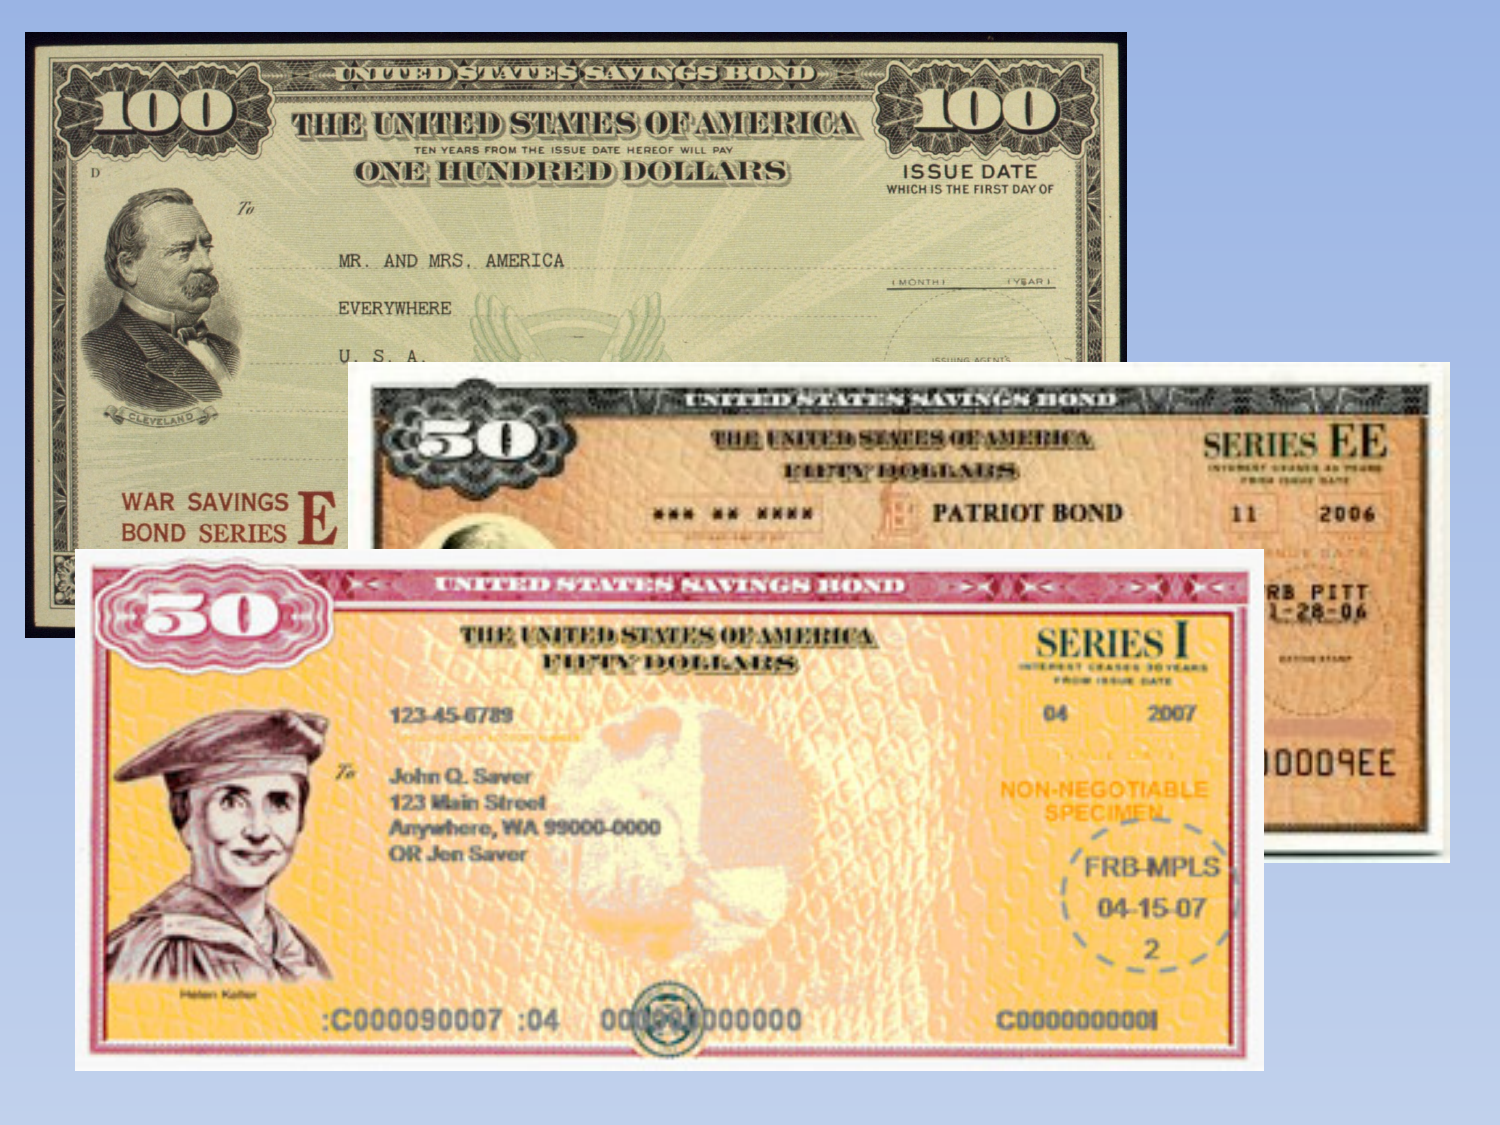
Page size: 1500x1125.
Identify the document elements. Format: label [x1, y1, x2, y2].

picture [25, 32, 1451, 1071]
